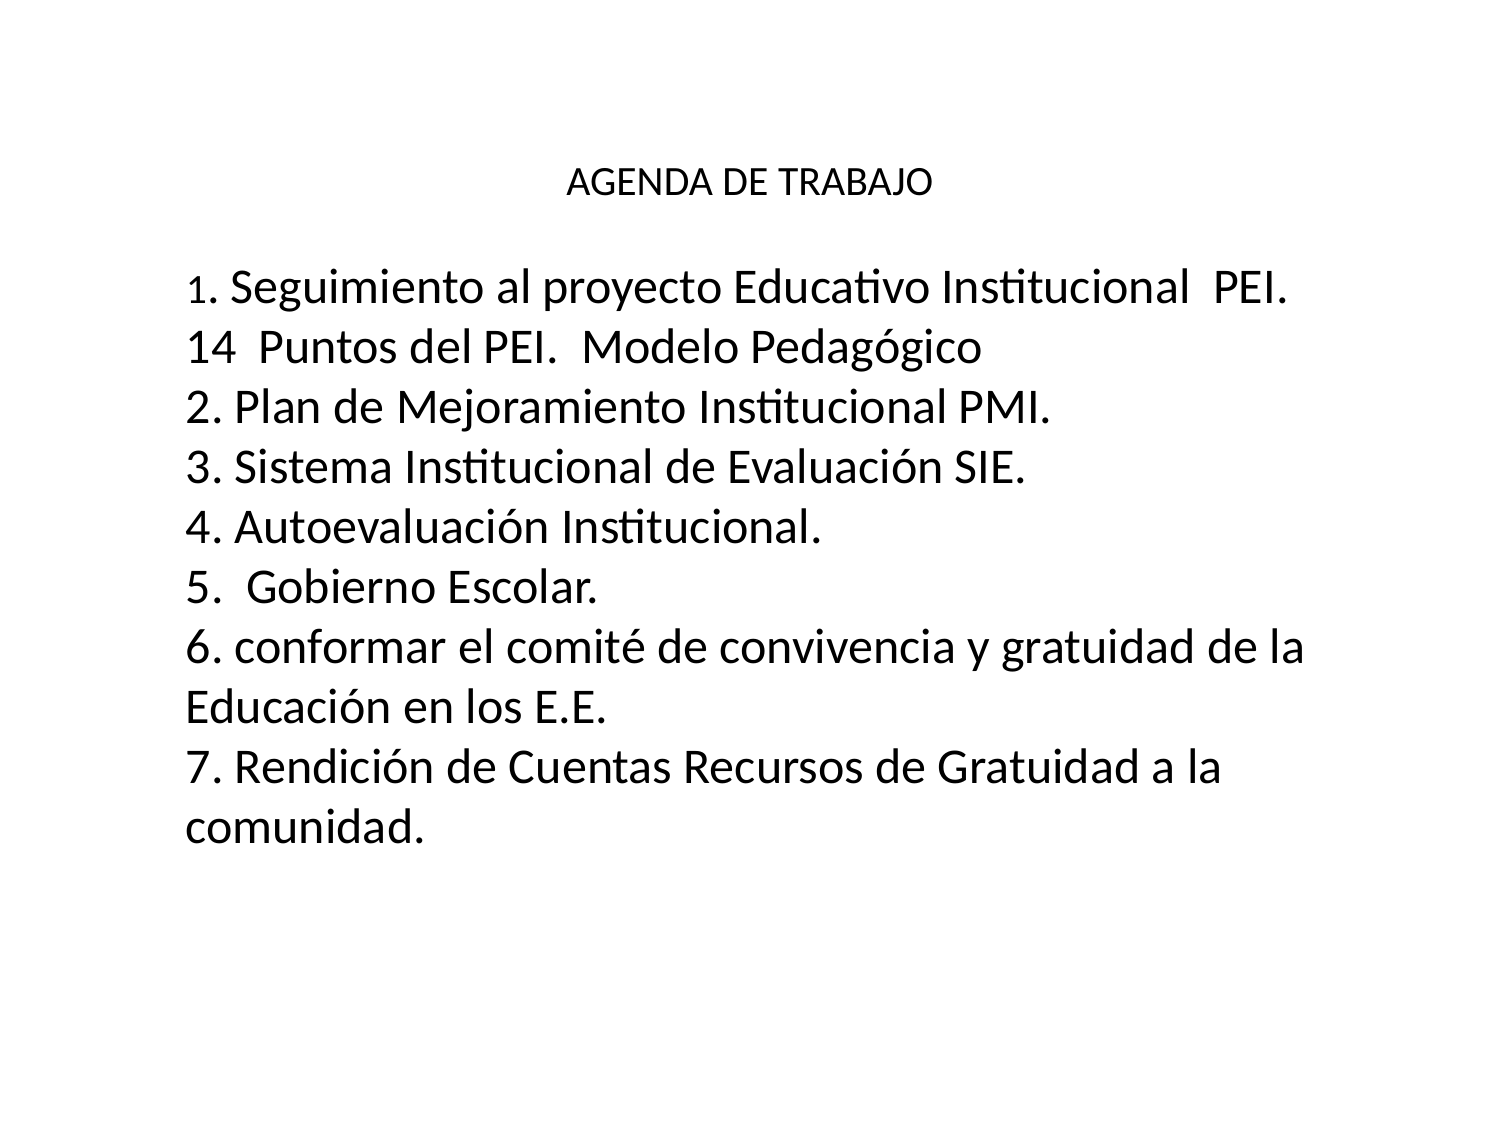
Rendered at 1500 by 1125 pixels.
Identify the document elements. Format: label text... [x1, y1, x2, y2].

text_box AGENDA DE TRABAJO 1. Seguimiento al proyecto Educativo Institucional PEI. 14 Puntos del PEI. Modelo Pedagógico 2. Plan de Mejoramiento Institucional PMI. 3. Sistema Institucional de Evaluación SIE. 4. Autoevaluación Institucional. 5. Gobierno Escolar. 6. conformar el comité de convivencia y gratuidad de la Educación en los E.E. 7. Rendición de Cuentas Recursos de Gratuidad a la comunidad. [171, 145, 1329, 921]
